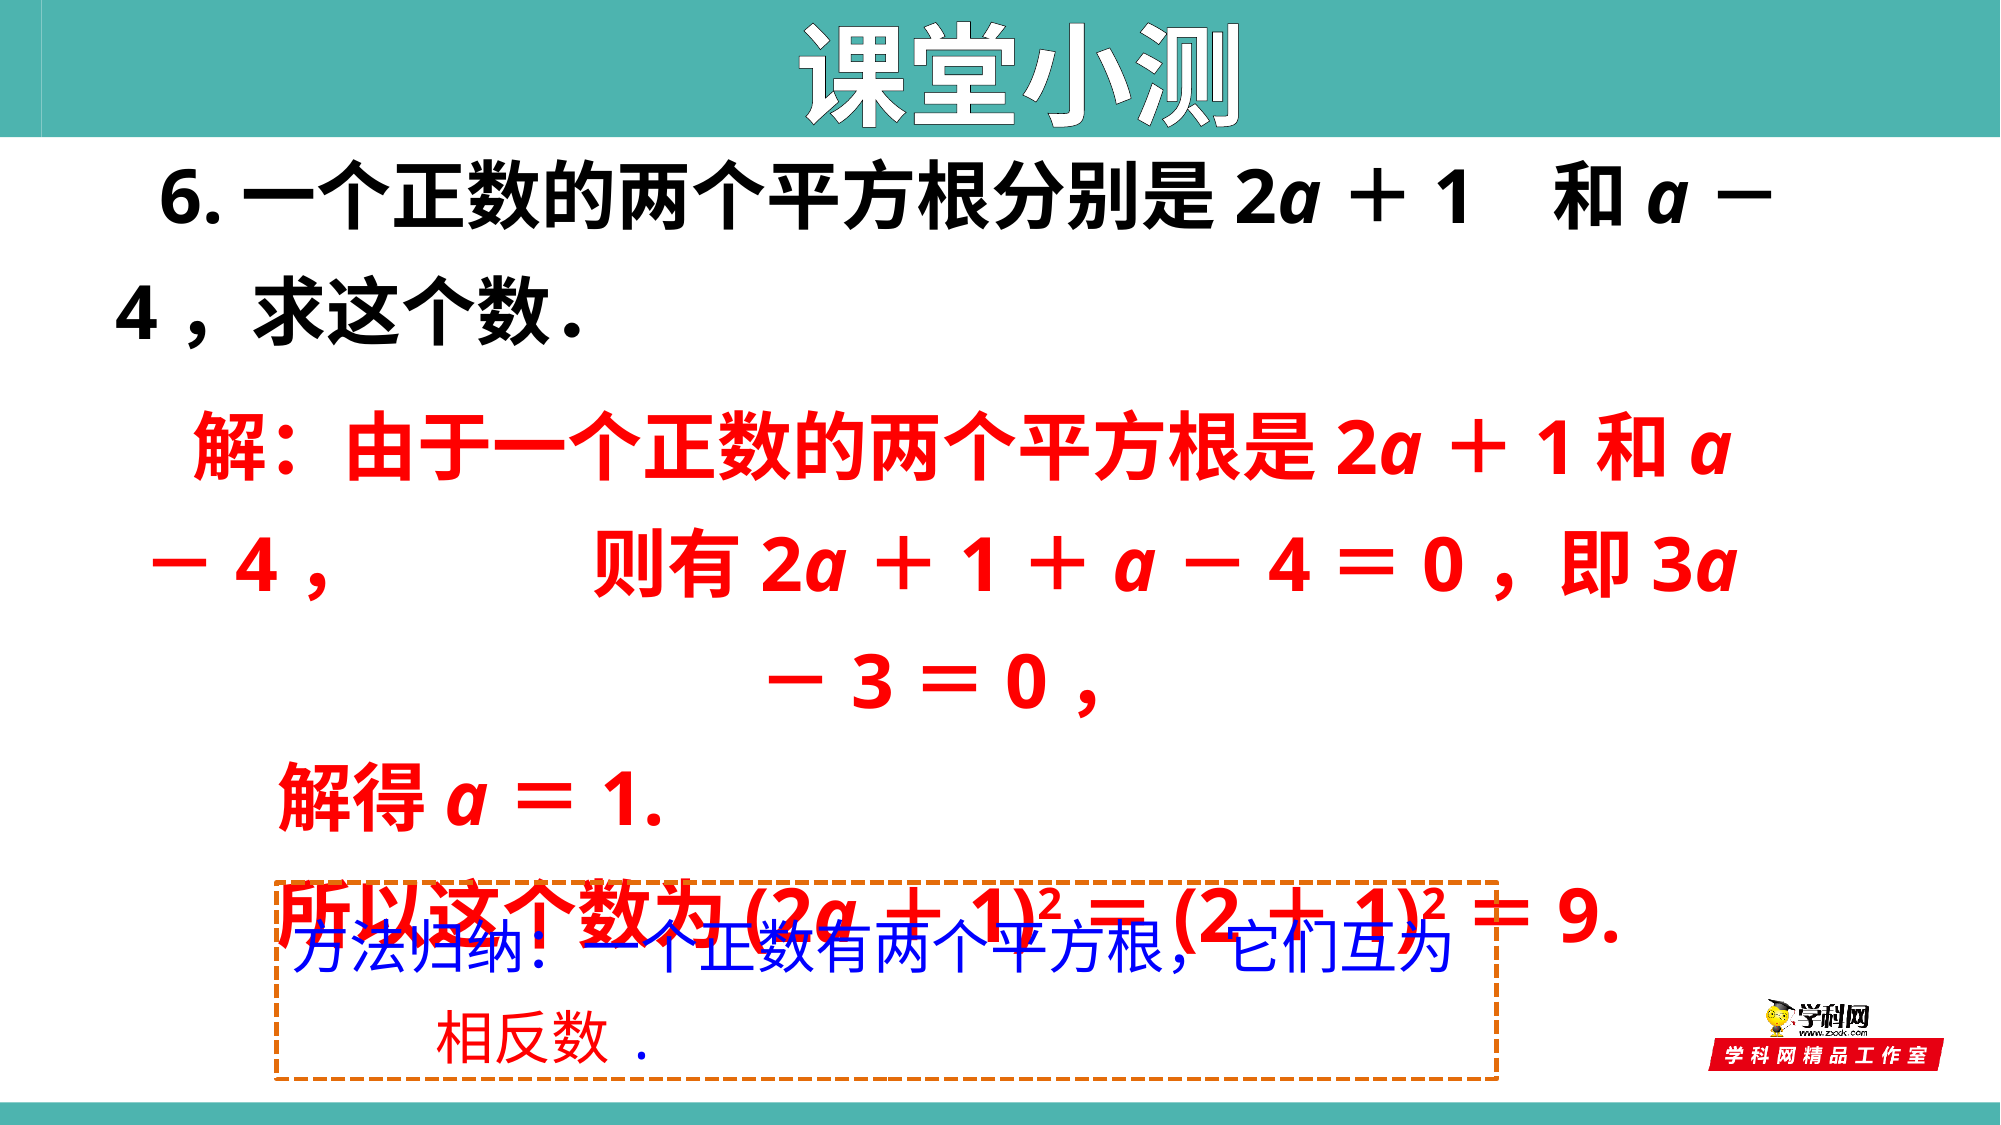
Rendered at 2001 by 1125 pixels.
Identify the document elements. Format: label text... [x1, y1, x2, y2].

text_box 解：由于一个正数的两个平方根是2a＋1和a－4， 则有2a＋1＋a－4＝0，即3a－3＝0， 解得a＝1. 所以这个数为(2a＋1)2＝(2＋1)2＝9. [115, 365, 1784, 965]
text_box [0, 1100, 2000, 1125]
picture [1766, 999, 1869, 1037]
text_box 方法归纳：一个正数有两个平方根，它们互为 相反数. [276, 882, 1497, 1079]
picture [1708, 1038, 1944, 1071]
text_box 6.一个正数的两个平方根分别是2a＋1 和a－4，求这个数． [100, 149, 1827, 363]
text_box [0, 0, 2000, 138]
